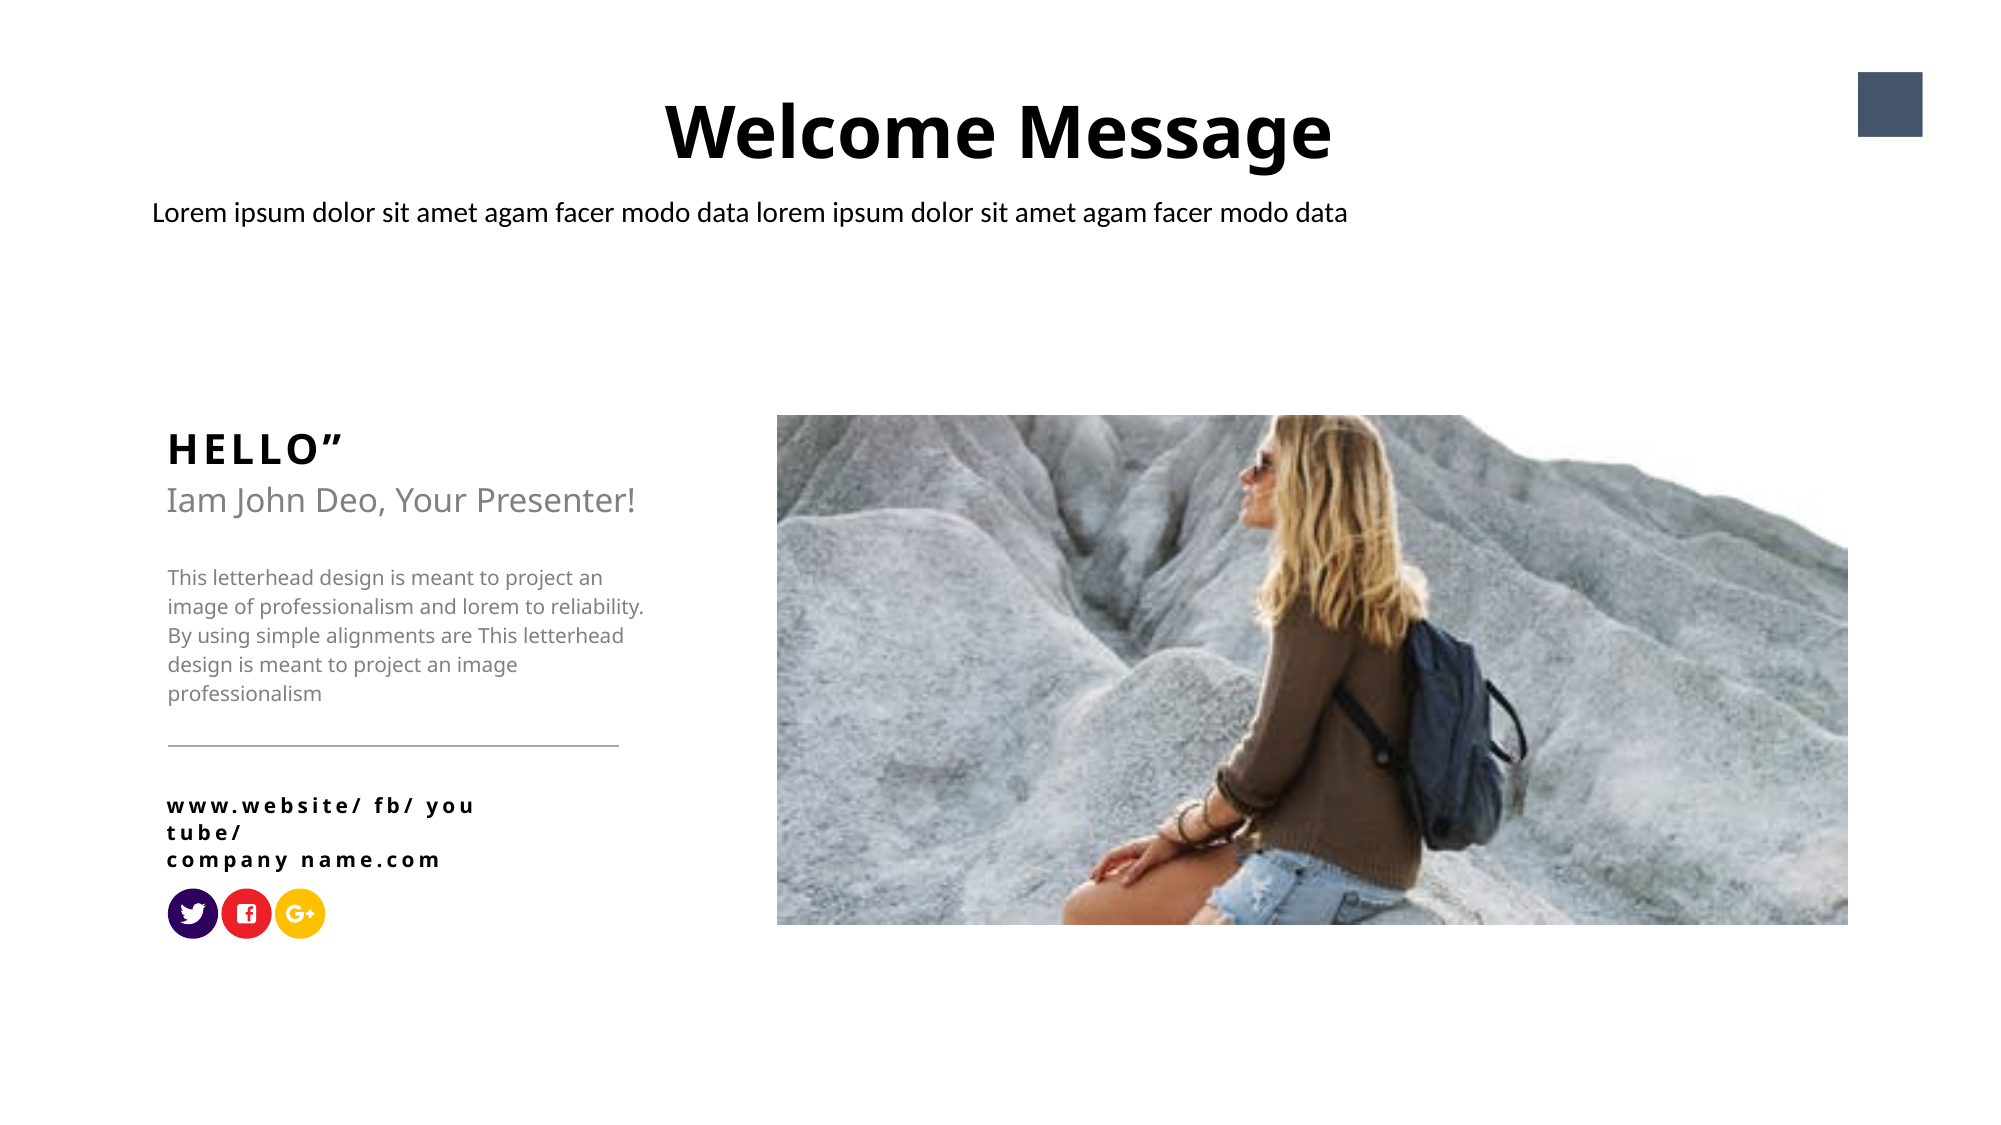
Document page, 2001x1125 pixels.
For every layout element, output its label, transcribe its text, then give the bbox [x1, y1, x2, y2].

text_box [151, 415, 662, 939]
subtitle Lorem ipsum dolor sit amet agam facer modo data lorem ipsum dolor sit amet agam facer modo data [137, 186, 1863, 227]
title Welcome Message [137, 78, 1863, 186]
text_box [1863, 130, 1924, 138]
slide_number 3 [1863, 78, 1927, 130]
text_box [1857, 71, 1924, 78]
picture [777, 415, 1848, 925]
